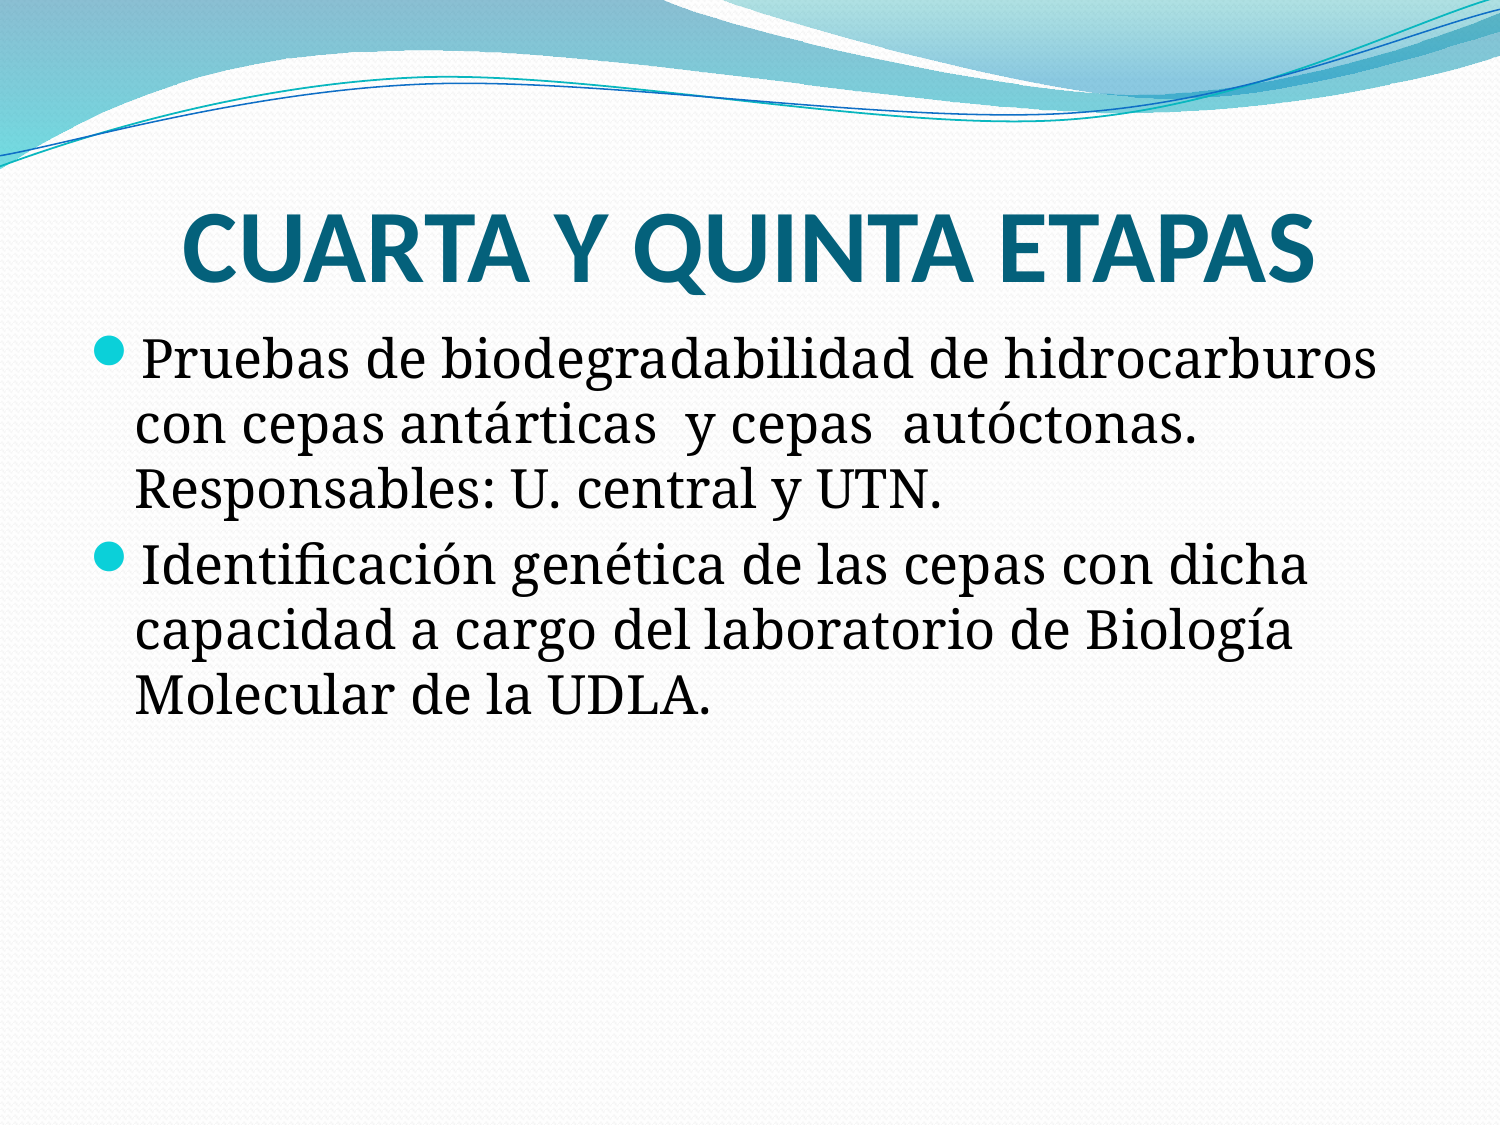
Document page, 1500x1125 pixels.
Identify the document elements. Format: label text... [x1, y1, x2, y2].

list Pruebas de biodegradabilidad de hidrocarburos con cepas antárticas y cepas autóctonas. Responsables: U. central y UTN. Identificación genética de las cepas con dicha capacidad a cargo del laboratorio de Biología Molecular de la UDLA. [75, 317, 1425, 1038]
title CUARTA Y QUINTA ETAPAS [75, 115, 1425, 303]
